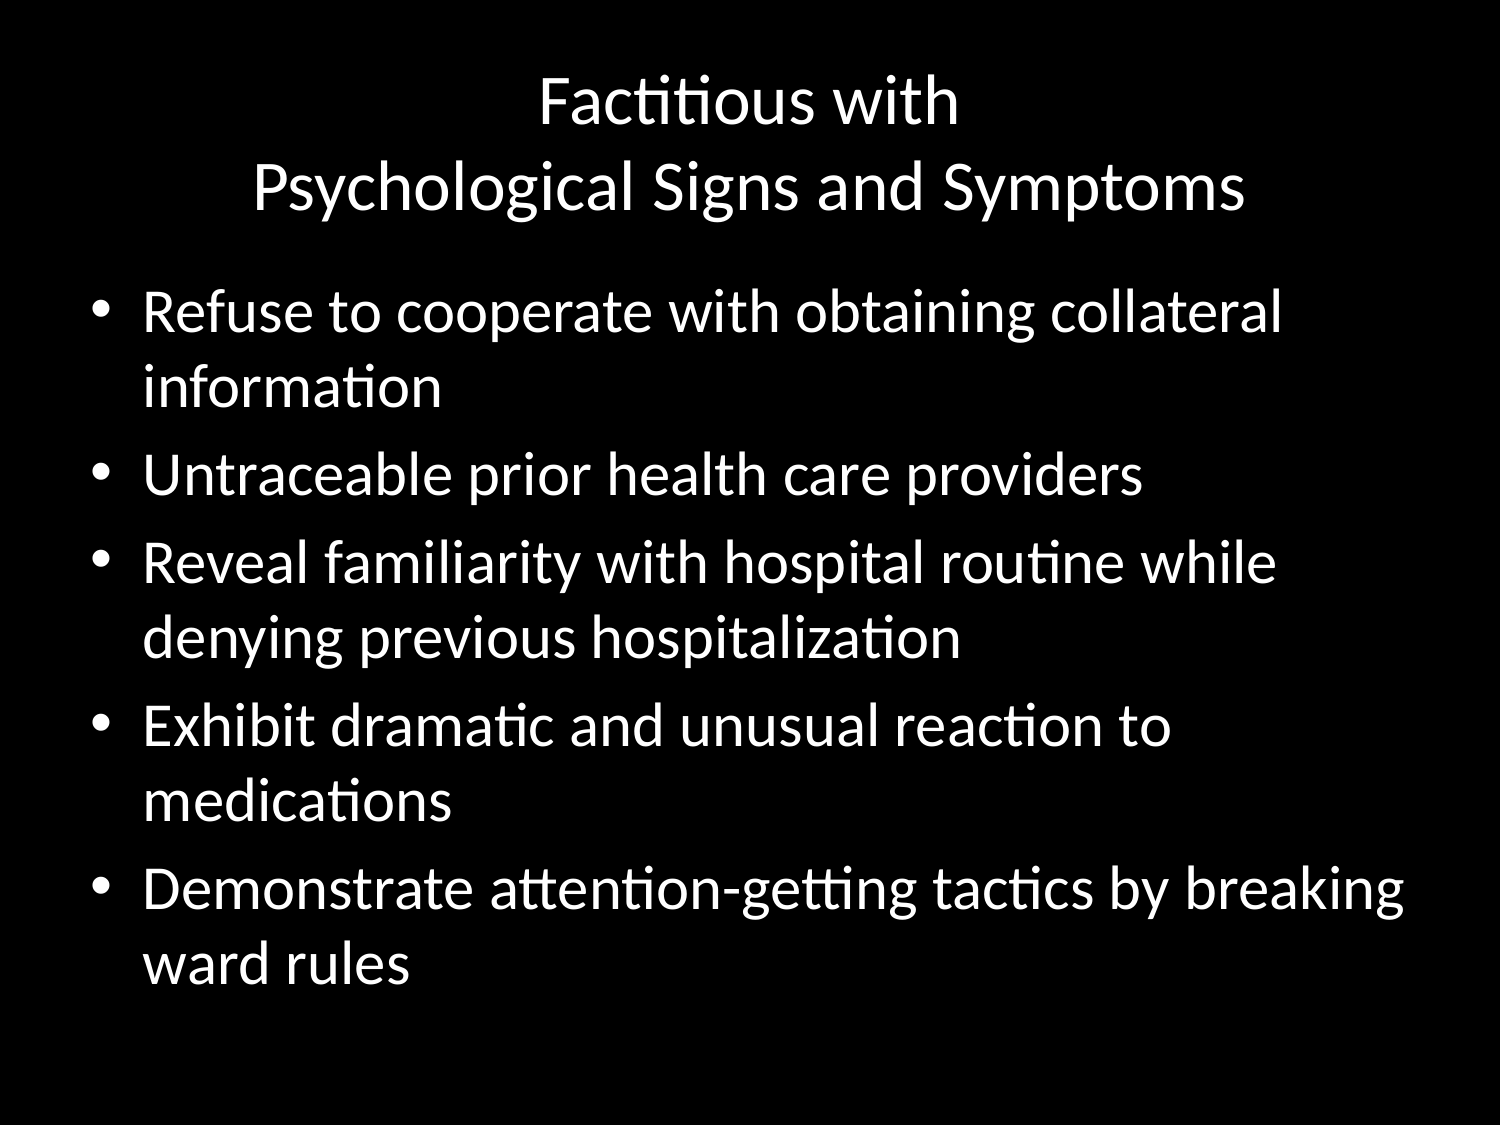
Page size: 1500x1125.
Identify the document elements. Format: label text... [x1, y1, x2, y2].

list Refuse to cooperate with obtaining collateral information Untraceable prior health care providers Reveal familiarity with hospital routine while denying previous hospitalization Exhibit dramatic and unusual reaction to medications Demonstrate attention-getting tactics by breaking ward rules [75, 262, 1425, 1005]
title Factitious with Psychological Signs and Symptoms [75, 45, 1425, 233]
